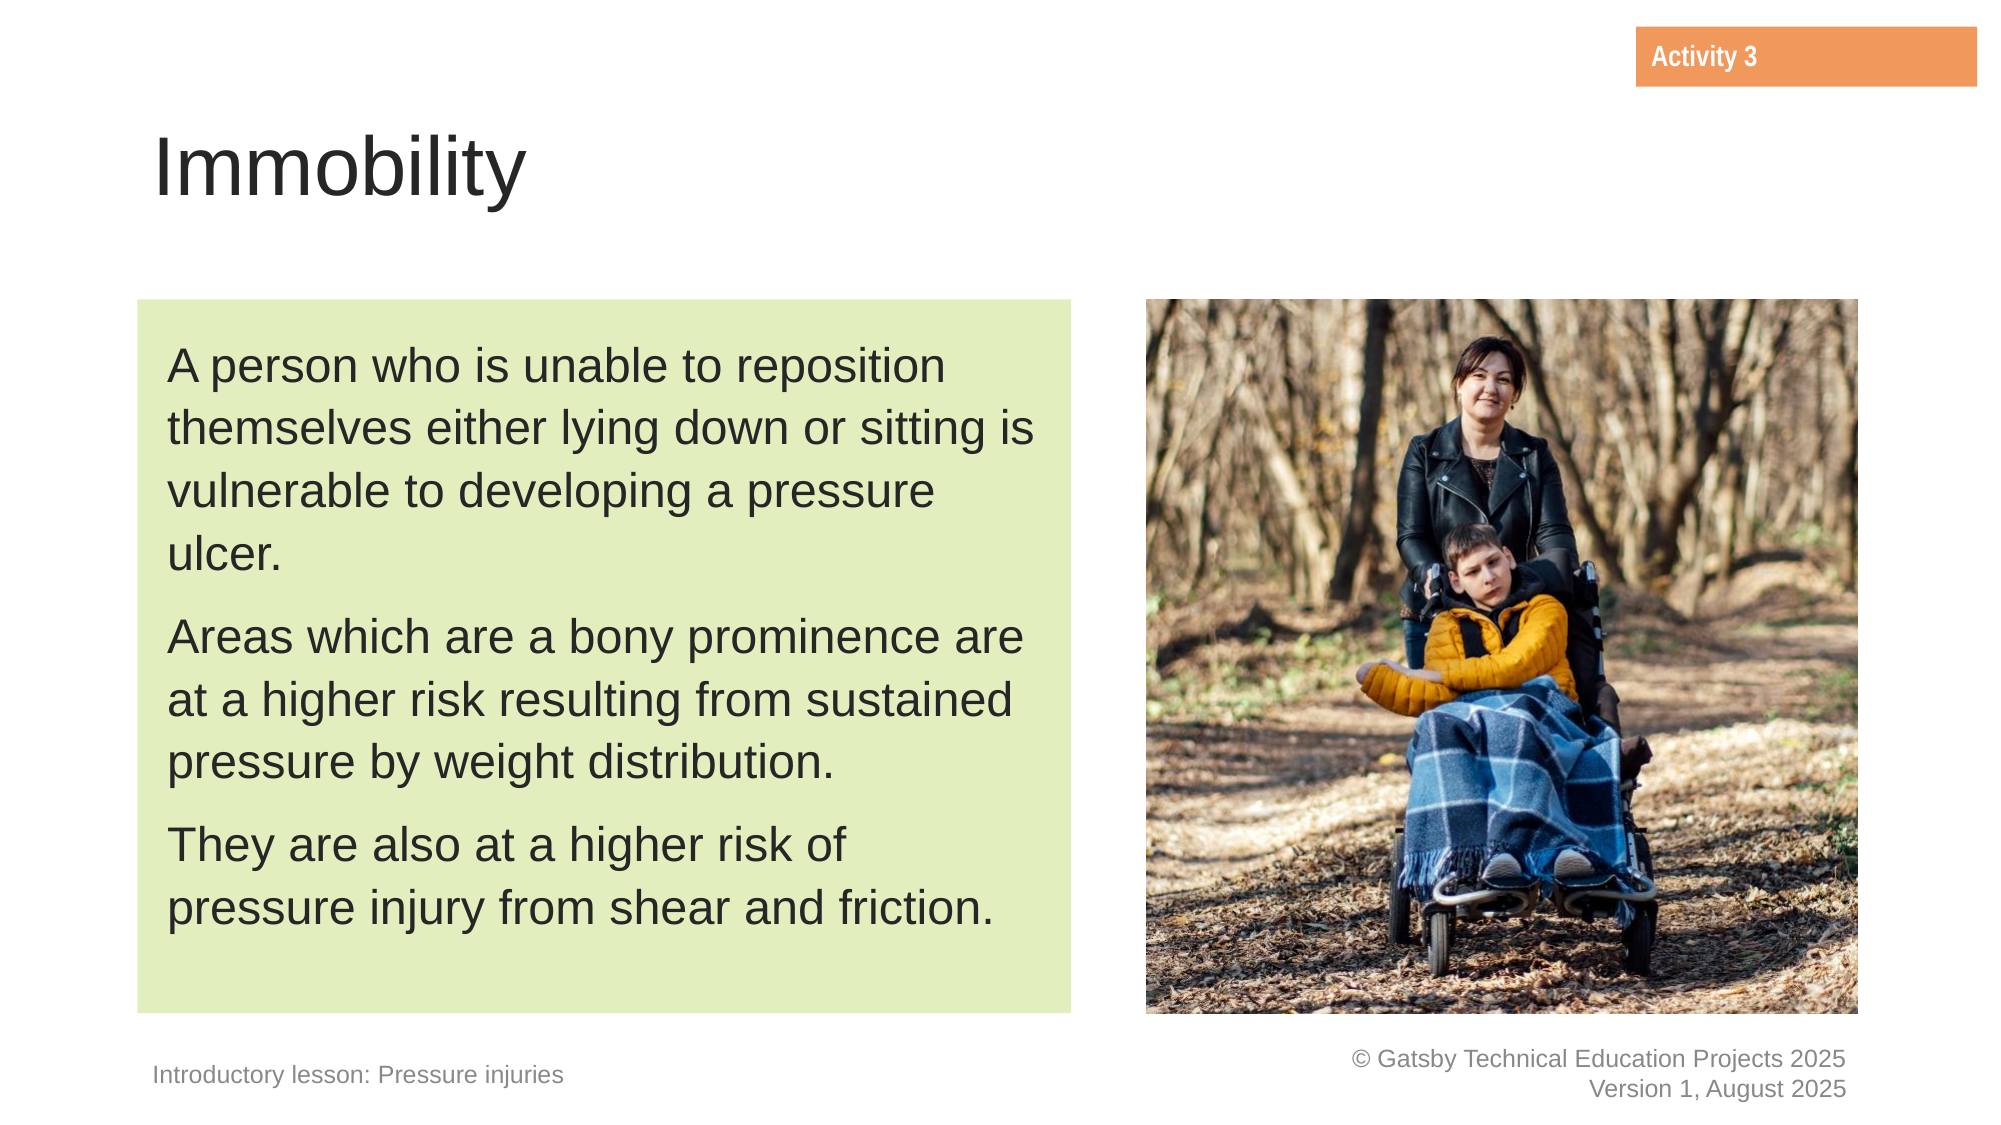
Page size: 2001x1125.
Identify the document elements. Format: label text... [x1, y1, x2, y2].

picture [1146, 299, 1858, 1014]
list Activity 3 [1636, 26, 1978, 87]
list Introductory lesson: Pressure injuries [137, 1042, 829, 1103]
title Immobility [137, 59, 1863, 278]
list A person who is unable to reposition themselves either lying down or sitting is vulnerable to developing a pressure ulcer. Areas which are a bony prominence are at a higher risk resulting from sustained pressure by weight distribution. They are also at a higher risk of pressure injury from shear and friction. [137, 299, 1072, 1014]
